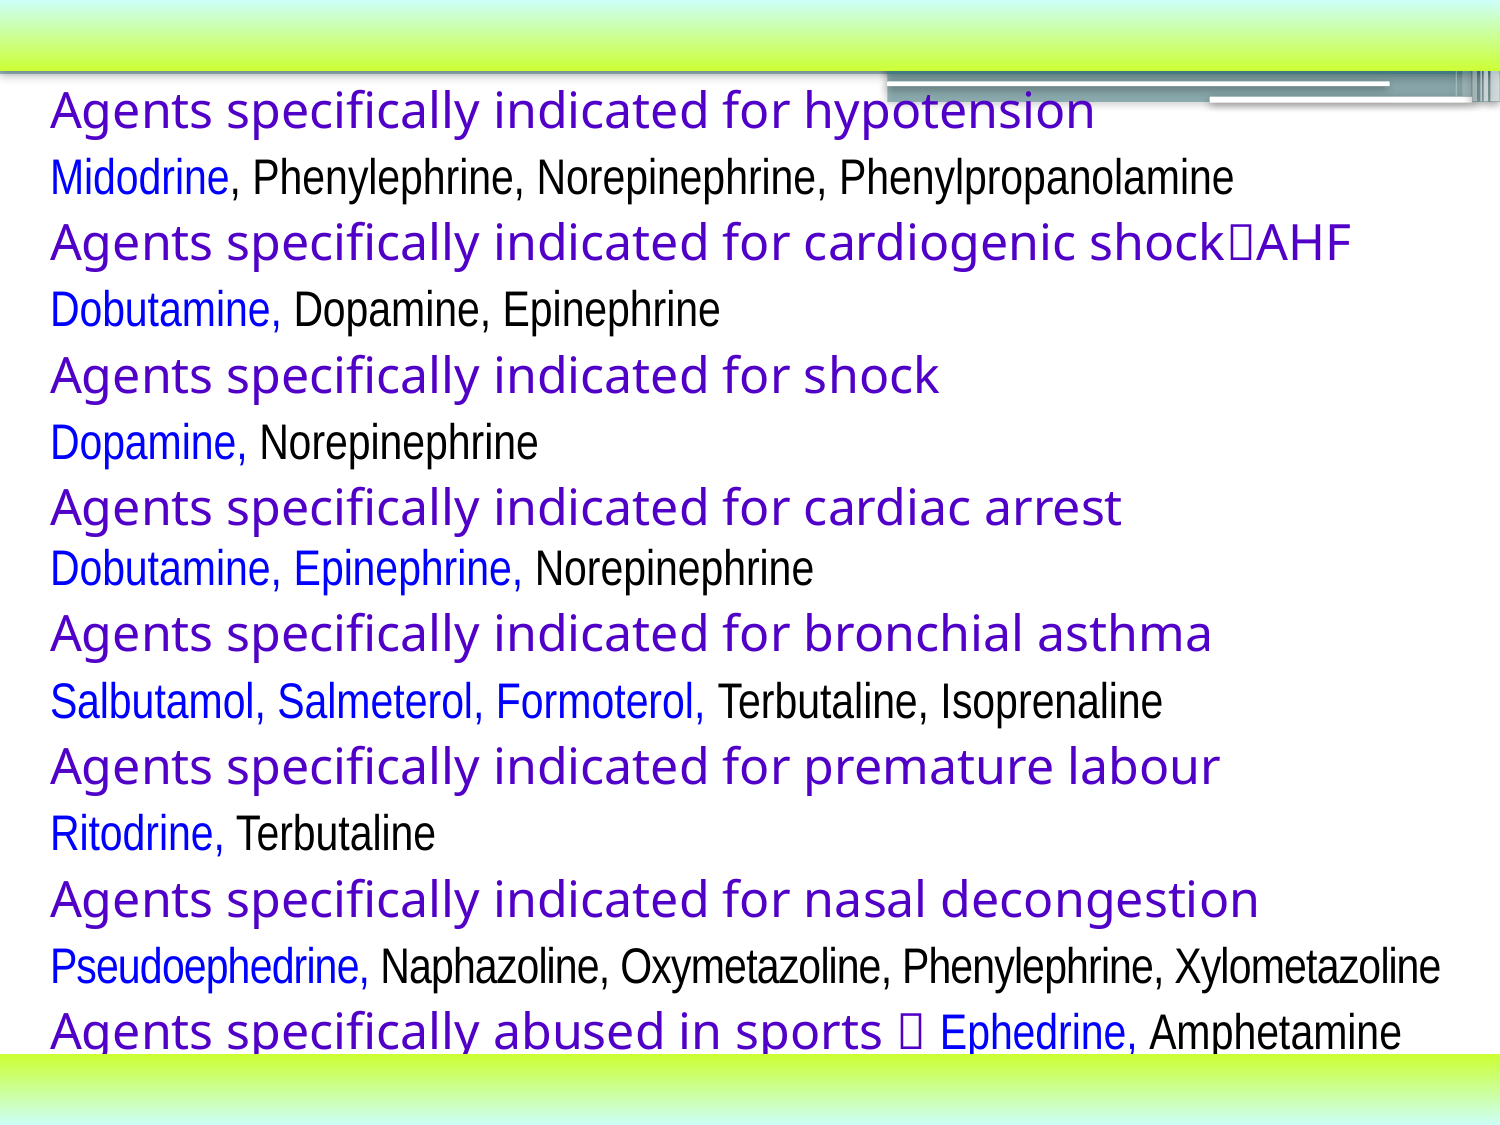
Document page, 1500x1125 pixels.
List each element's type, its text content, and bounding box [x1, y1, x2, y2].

text_box [0, 0, 1500, 72]
text_box Agents specifically indicated for hypotension Midodrine, Phenylephrine, Norepinephrine, Phenylpropanolamine Agents specifically indicated for cardiogenic shockAHF Dobutamine, Dopamine, Epinephrine Agents specifically indicated for shock Dopamine, Norepinephrine Agents specifically indicated for cardiac arrest Dobutamine, Epinephrine, Norepinephrine Agents specifically indicated for bronchial asthma Salbutamol, Salmeterol, Formoterol, Terbutaline, Isoprenaline Agents specifically indicated for premature labour Ritodrine, Terbutaline Agents specifically indicated for nasal decongestion Pseudoephedrine, Naphazoline, Oxymetazoline, Phenylephrine, Xylometazoline Agents specifically abused in sports  Ephedrine, Amphetamine [35, 70, 1500, 1053]
text_box [0, 1053, 1500, 1125]
